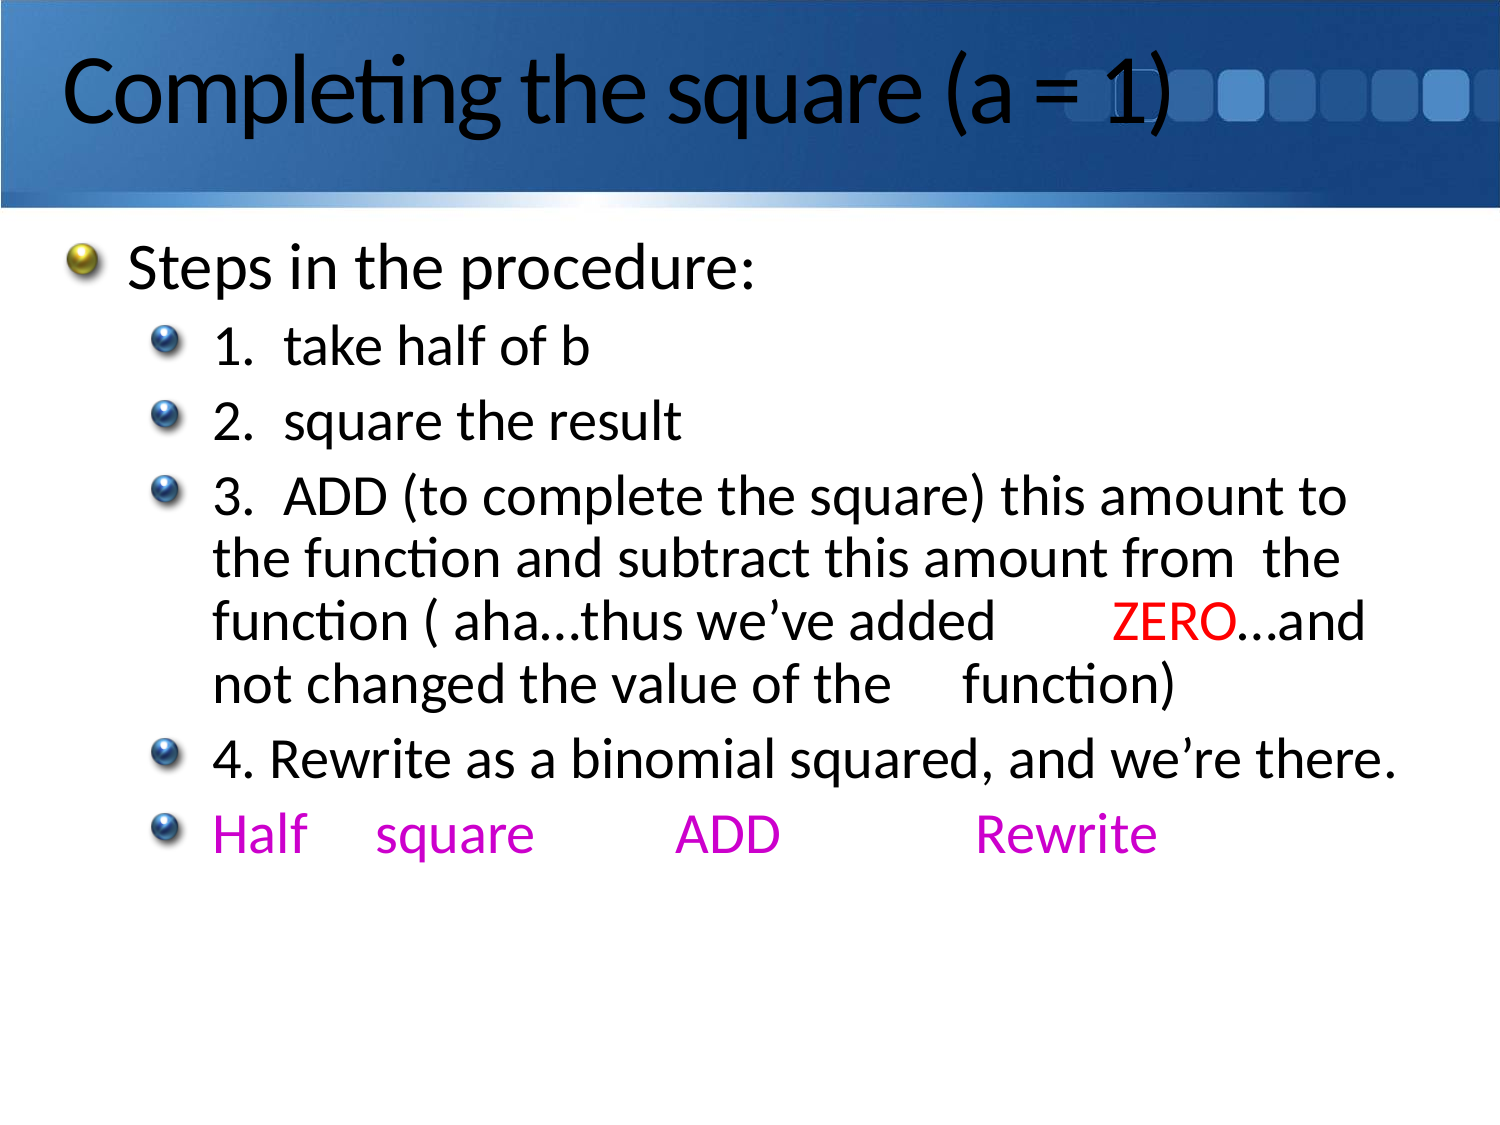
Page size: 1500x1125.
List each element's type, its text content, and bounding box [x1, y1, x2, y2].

title Completing the square (a = 1) [62, 37, 1438, 147]
list Steps in the procedure: 1. take half of b 2. square the result 3. ADD (to complete the square) this amount to the function and subtract this amount from the function ( aha…thus we’ve added ZERO…and not changed the value of the function) 4. Rewrite as a binomial squared, and we’re there. Half square ADD Rewrite [62, 231, 1438, 948]
picture [0, 0, 1500, 1125]
